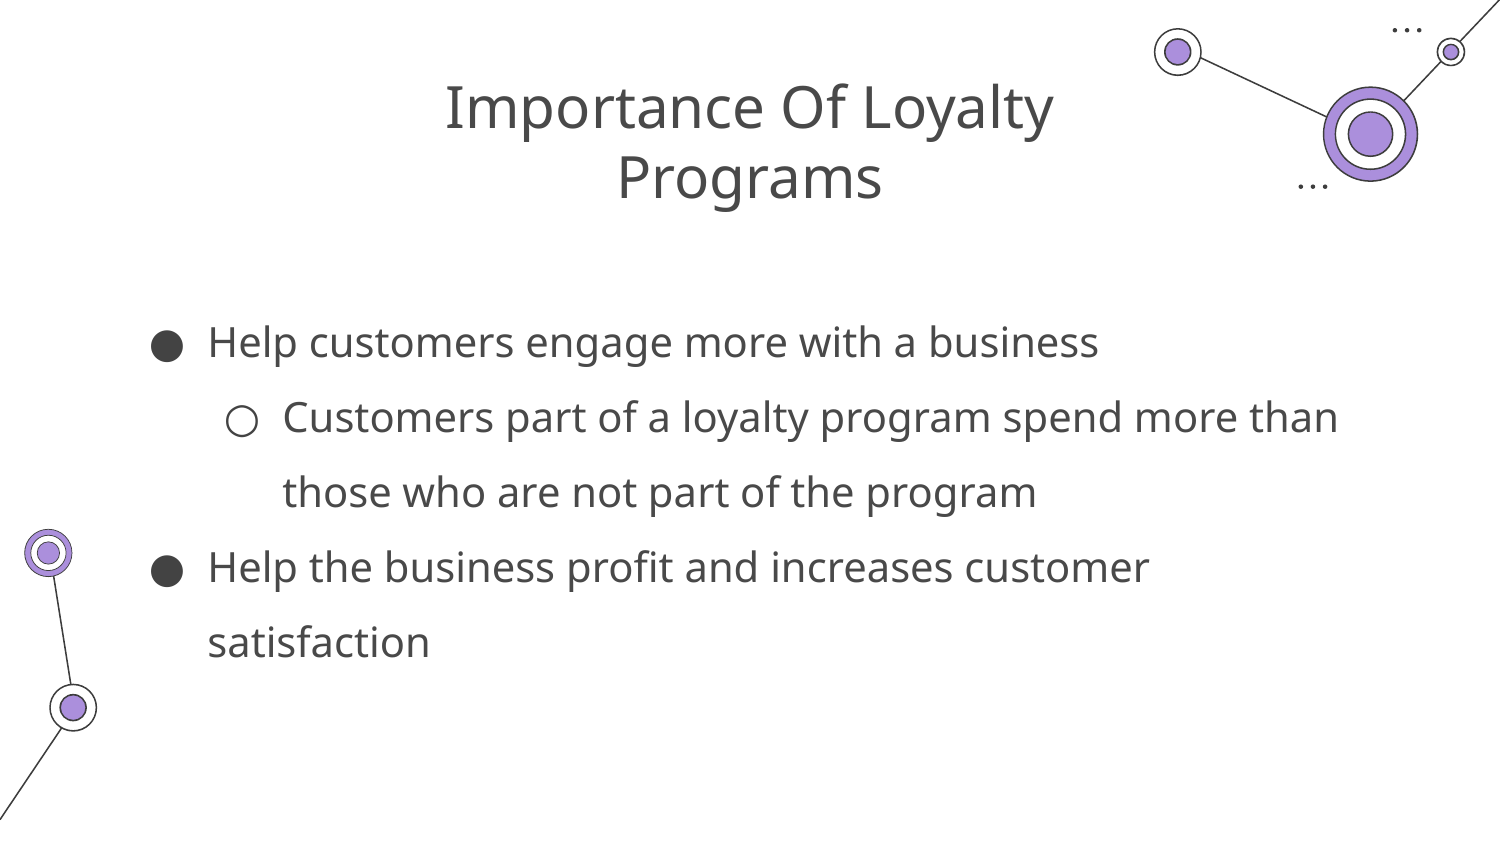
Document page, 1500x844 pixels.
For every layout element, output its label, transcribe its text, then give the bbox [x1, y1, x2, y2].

title Importance Of Loyalty Programs [360, 55, 1140, 150]
list Help customers engage more with a business Customers part of a loyalty program spend more than those who are not part of the program Help the business profit and increases customer satisfaction [117, 188, 1382, 768]
